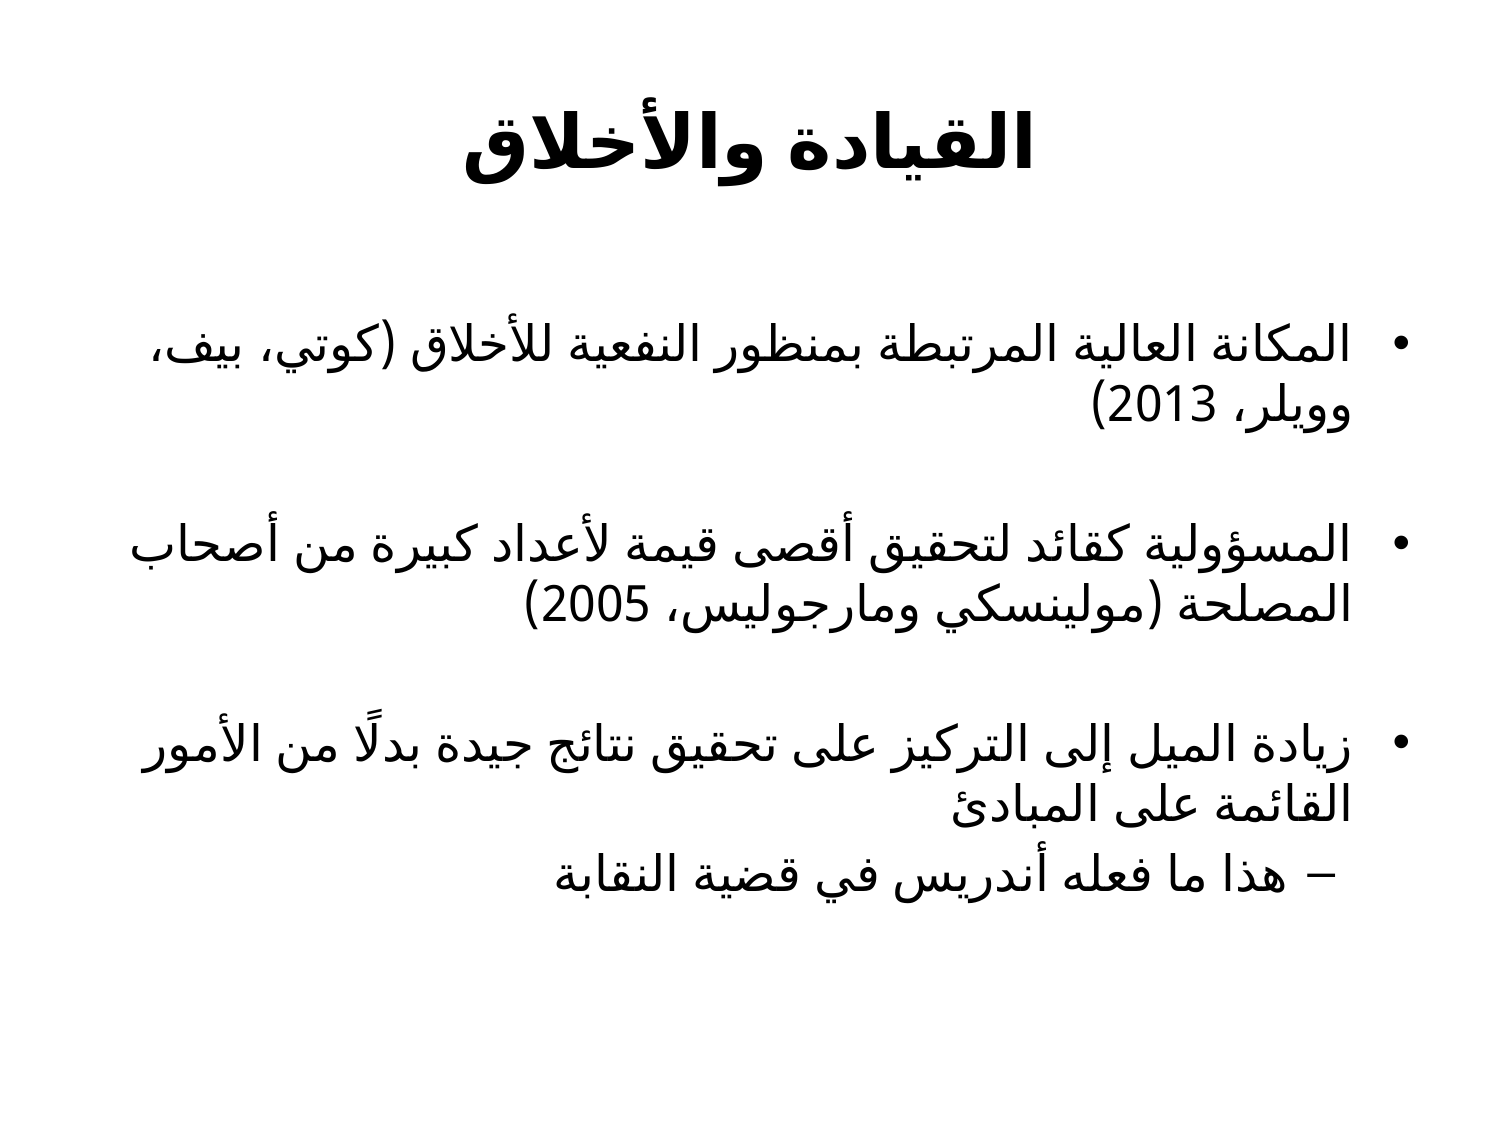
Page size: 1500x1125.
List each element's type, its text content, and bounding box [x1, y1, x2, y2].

list المكانة العالية المرتبطة بمنظور النفعية للأخلاق (كوتي، بيف، وويلر، 2013) المسؤولية كقائد لتحقيق أقصى قيمة لأعداد كبيرة من أصحاب المصلحة (مولينسكي ومارجوليس، 2005) زيادة الميل إلى التركيز على تحقيق نتائج جيدة بدلًا من الأمور القائمة على المبادئ هذا ما فعله أندريس في قضية النقابة [75, 304, 1425, 1047]
title القيادة والأخلاق [75, 45, 1425, 233]
